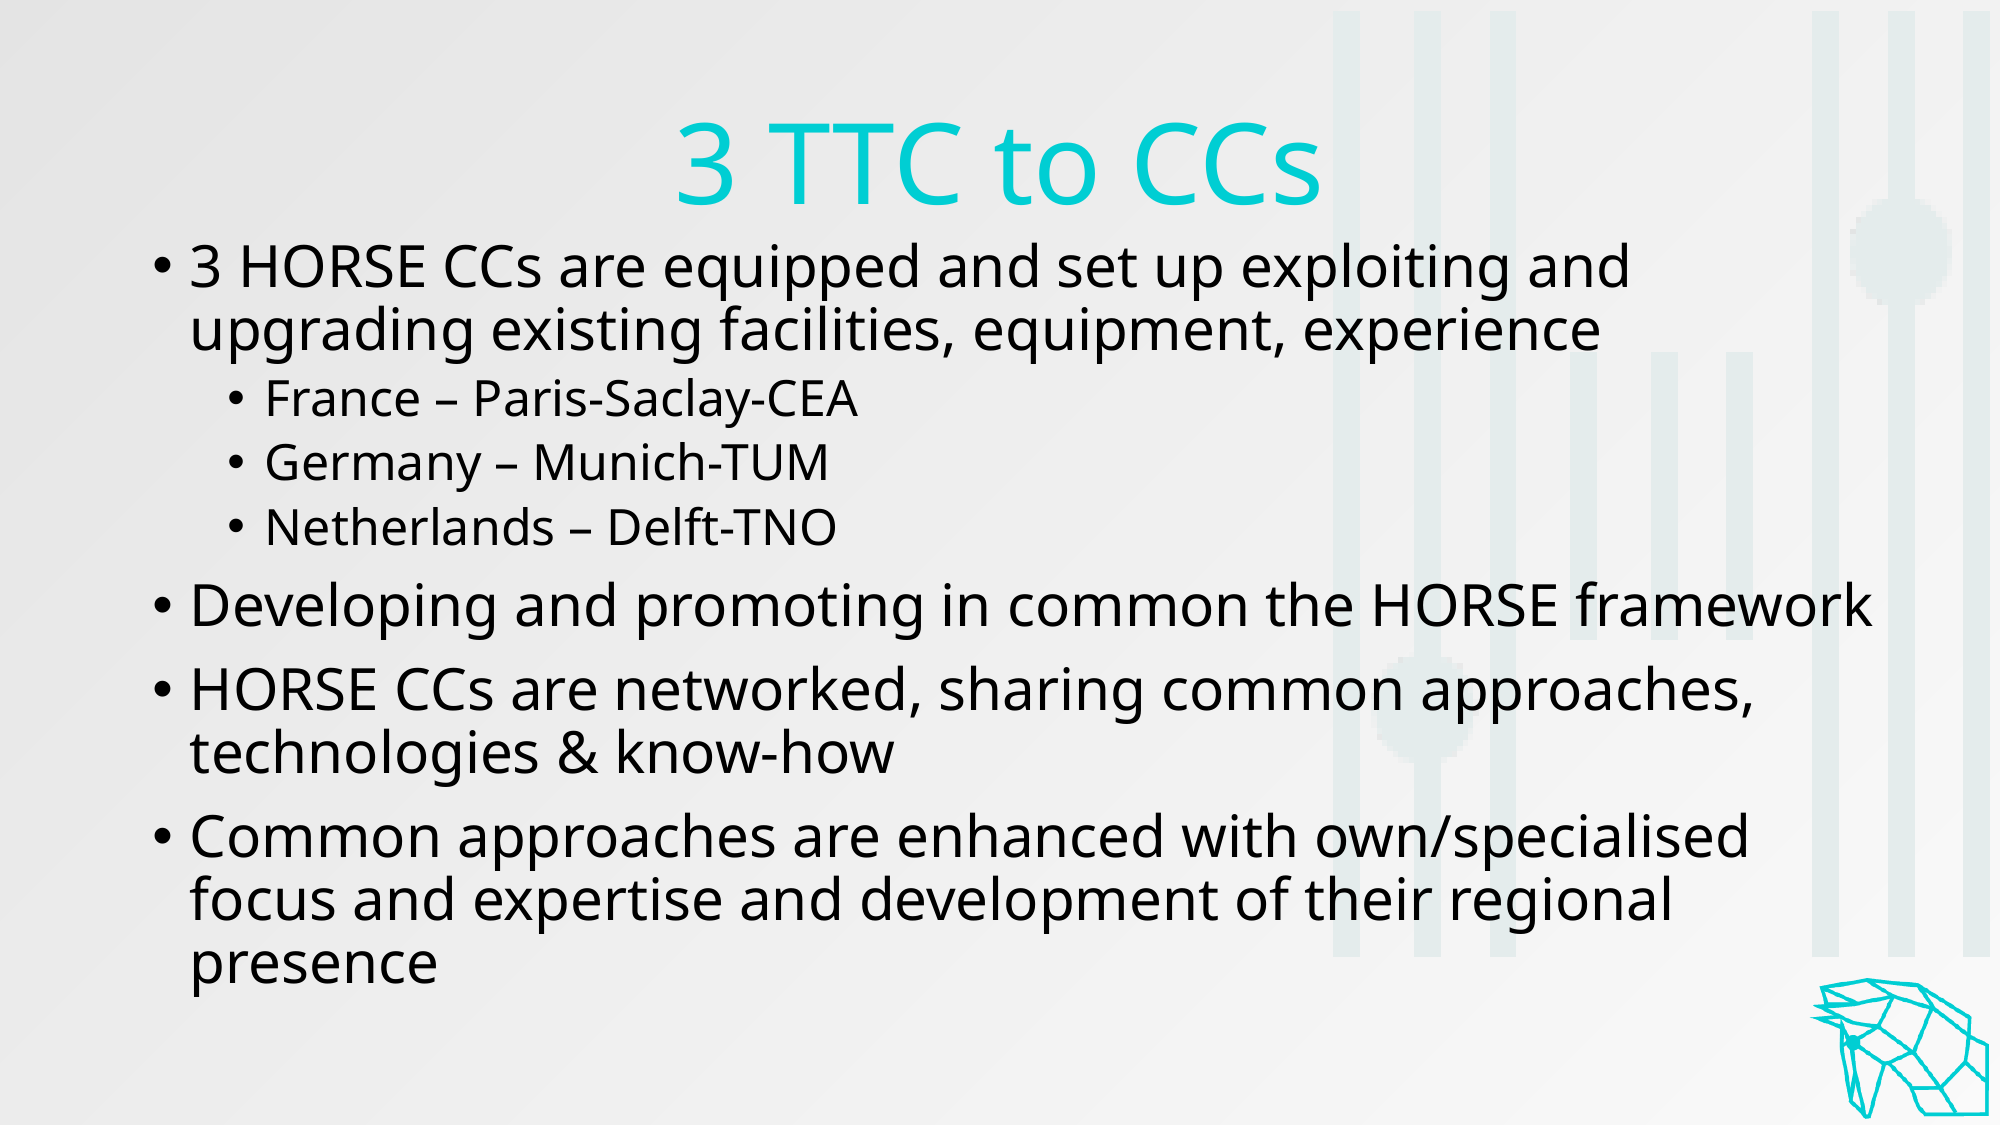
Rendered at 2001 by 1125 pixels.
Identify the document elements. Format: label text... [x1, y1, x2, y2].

picture [1806, 966, 2000, 1125]
list 3 HORSE CCs are equipped and set up exploiting and upgrading existing facilities, equipment, experience France – Paris-Saclay-CEA Germany – Munich-TUM Netherlands – Delft-TNO Developing and promoting in common the HORSE framework HORSE CCs are networked, sharing common approaches, technologies & know-how Common approaches are enhanced with own/specialised focus and expertise and development of their regional presence [137, 228, 1920, 974]
title 3 TTC to CCs [137, 59, 1863, 228]
